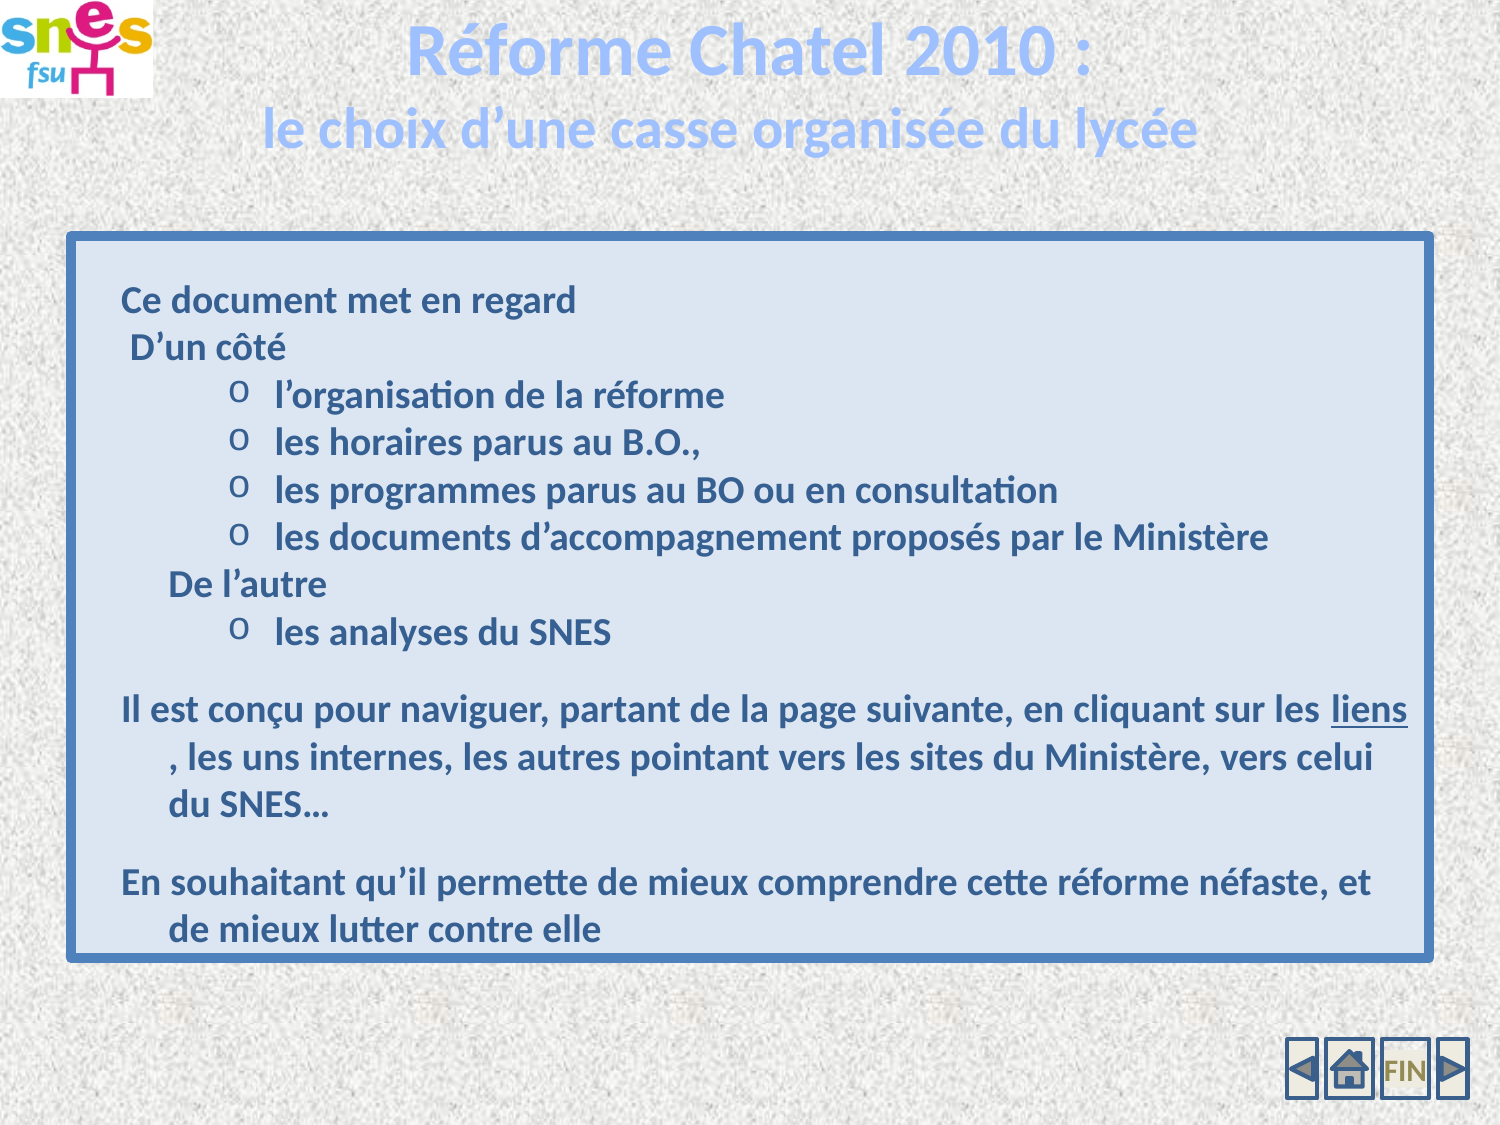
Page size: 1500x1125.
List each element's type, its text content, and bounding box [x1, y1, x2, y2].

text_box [1287, 1039, 1468, 1099]
text_box Ce document met en regard D’un côté l’organisation de la réforme les horaires parus au B.O., les programmes parus au BO ou en consultation les documents d’accompagnement proposés par le Ministère De l’autre les analyses du SNES Il est conçu pour naviguer, partant de la page suivante, en cliquant sur les liens, les uns internes, les autres pointant vers les sites du Ministère, vers celui du SNES… En souhaitant qu’il permette de mieux comprendre cette réforme néfaste, et de mieux lutter contre elle [69, 234, 1431, 960]
picture [0, 0, 1500, 1125]
text_box Réforme Chatel 2010 : le choix d’une casse organisée du lycée [153, 0, 1348, 218]
